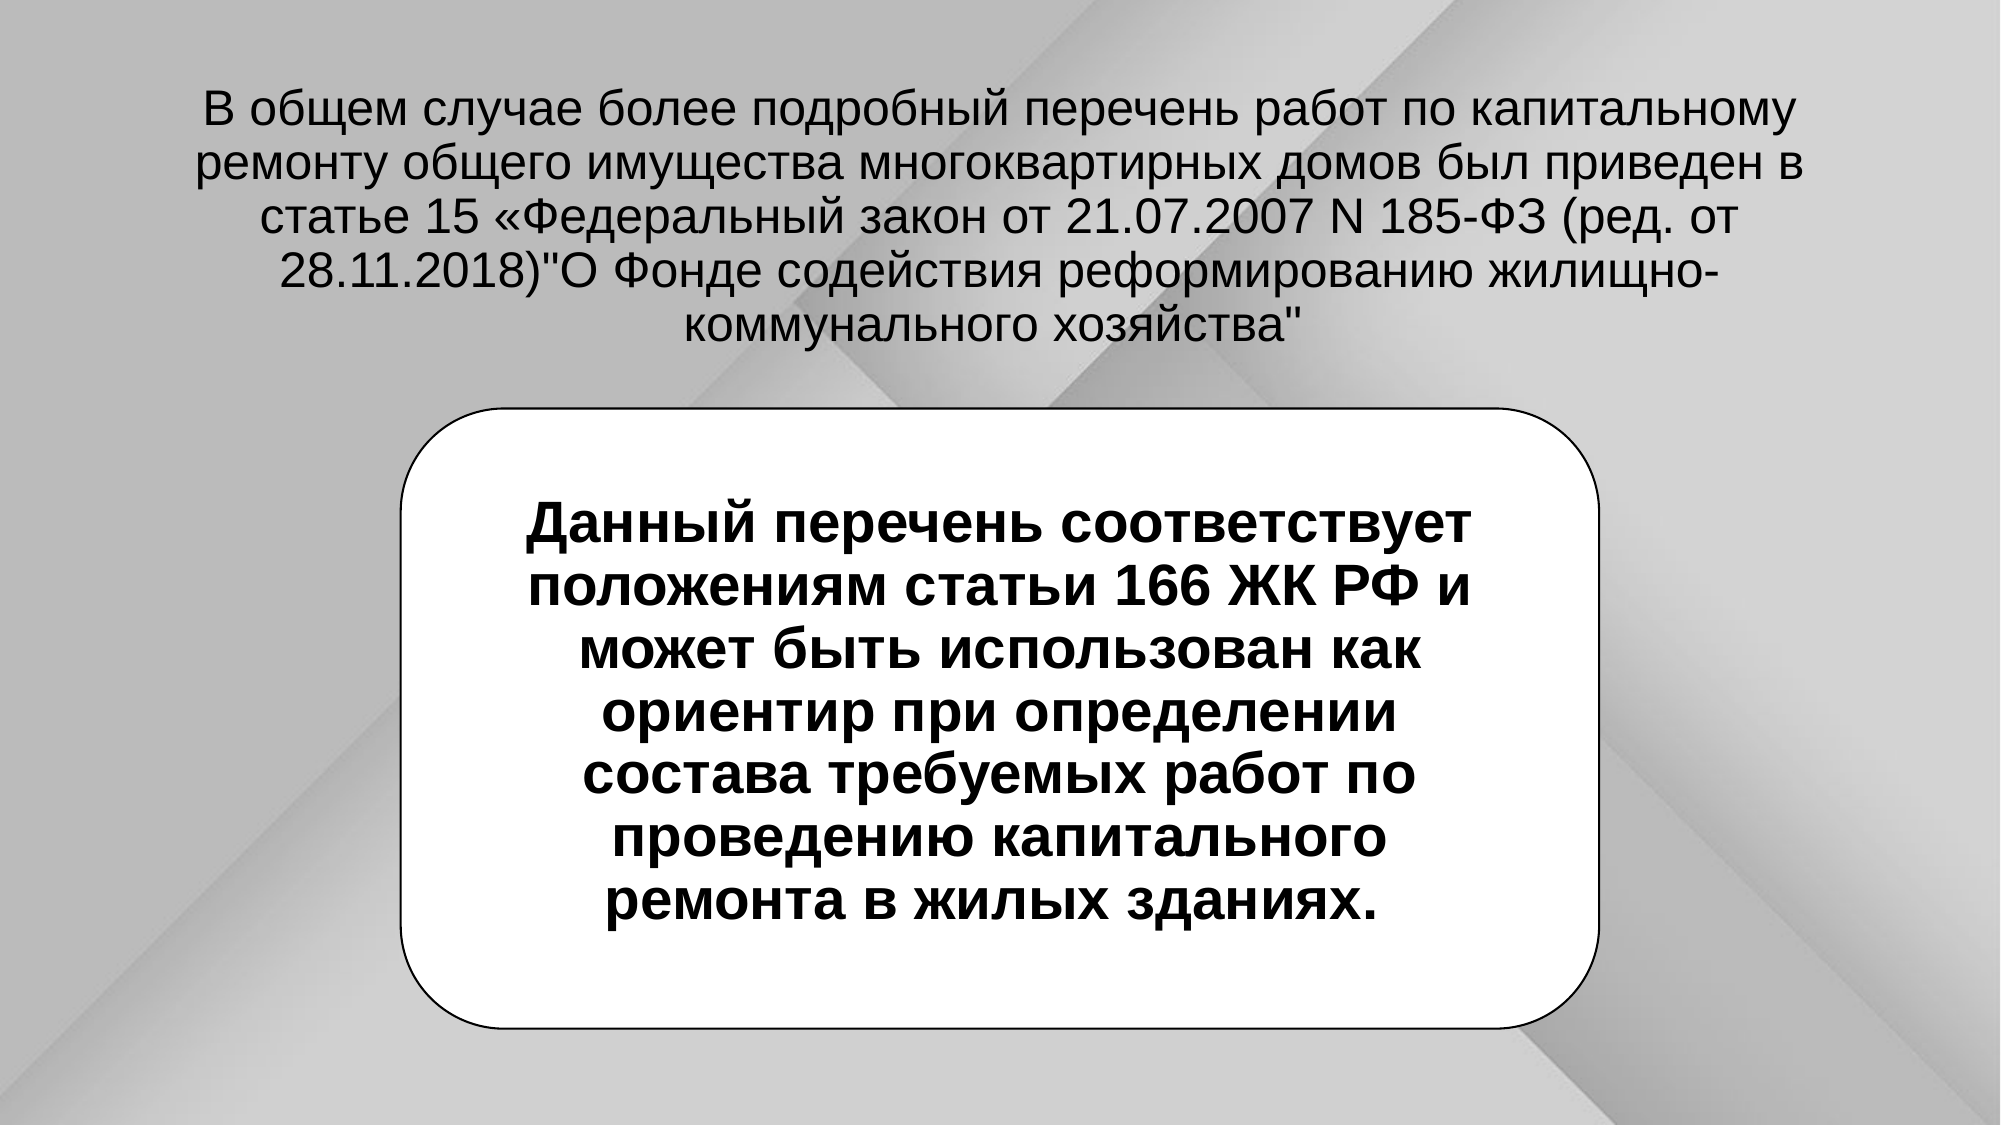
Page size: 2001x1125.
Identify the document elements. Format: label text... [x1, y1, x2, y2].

text_box [399, 409, 1601, 1030]
list Данный перечень соответствует положениям статьи 166 ЖК РФ и может быть использован как ориентир при определении состава требуемых работ по проведению капитального ремонта в жилых зданиях. [503, 484, 1497, 985]
title В общем случае более подробный перечень работ по капитальному ремонту общего имущества многоквартирных домов был приведен в статье 15 «Федеральный закон от 21.07.2007 N 185-ФЗ (ред. от 28.11.2018)"О Фонде содействия реформированию жилищно-коммунального хозяйства" [137, 86, 1863, 409]
picture [0, 0, 2001, 1125]
